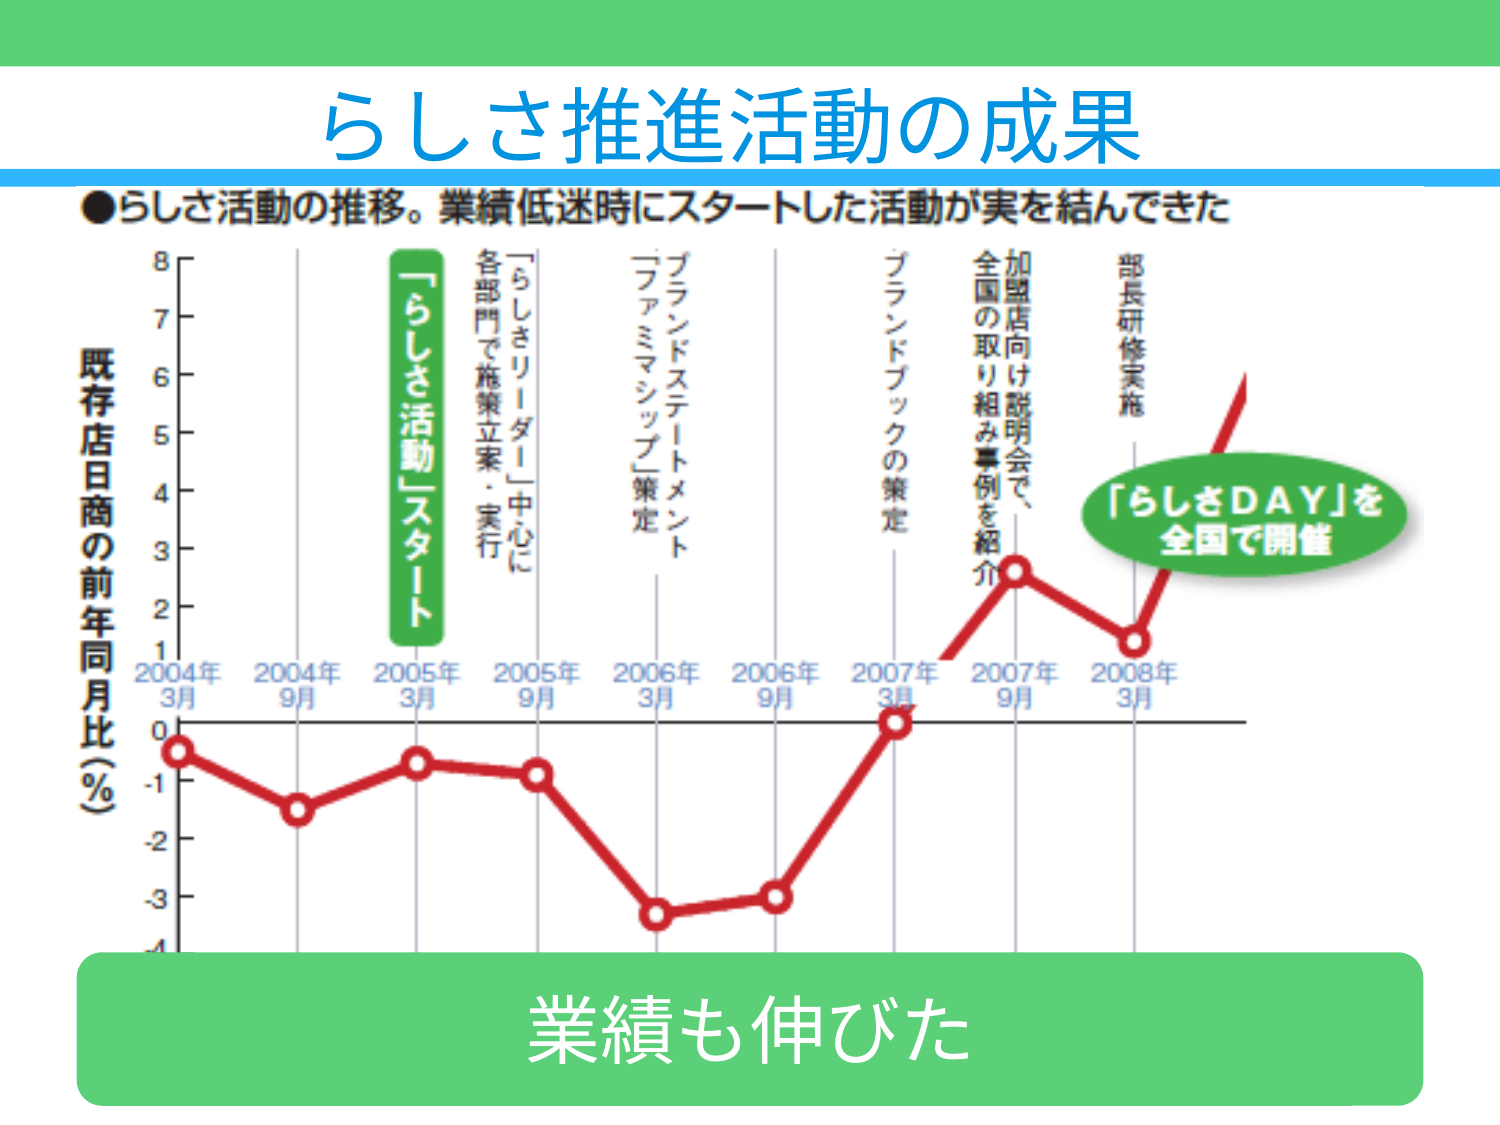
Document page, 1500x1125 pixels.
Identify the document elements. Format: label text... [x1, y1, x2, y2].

text_box [0, 167, 1500, 189]
title らしさ推進活動の成果 [64, 70, 1390, 167]
picture [76, 186, 1424, 999]
text_box [0, 0, 1500, 68]
text_box 業績も伸びた [74, 1002, 1426, 1108]
